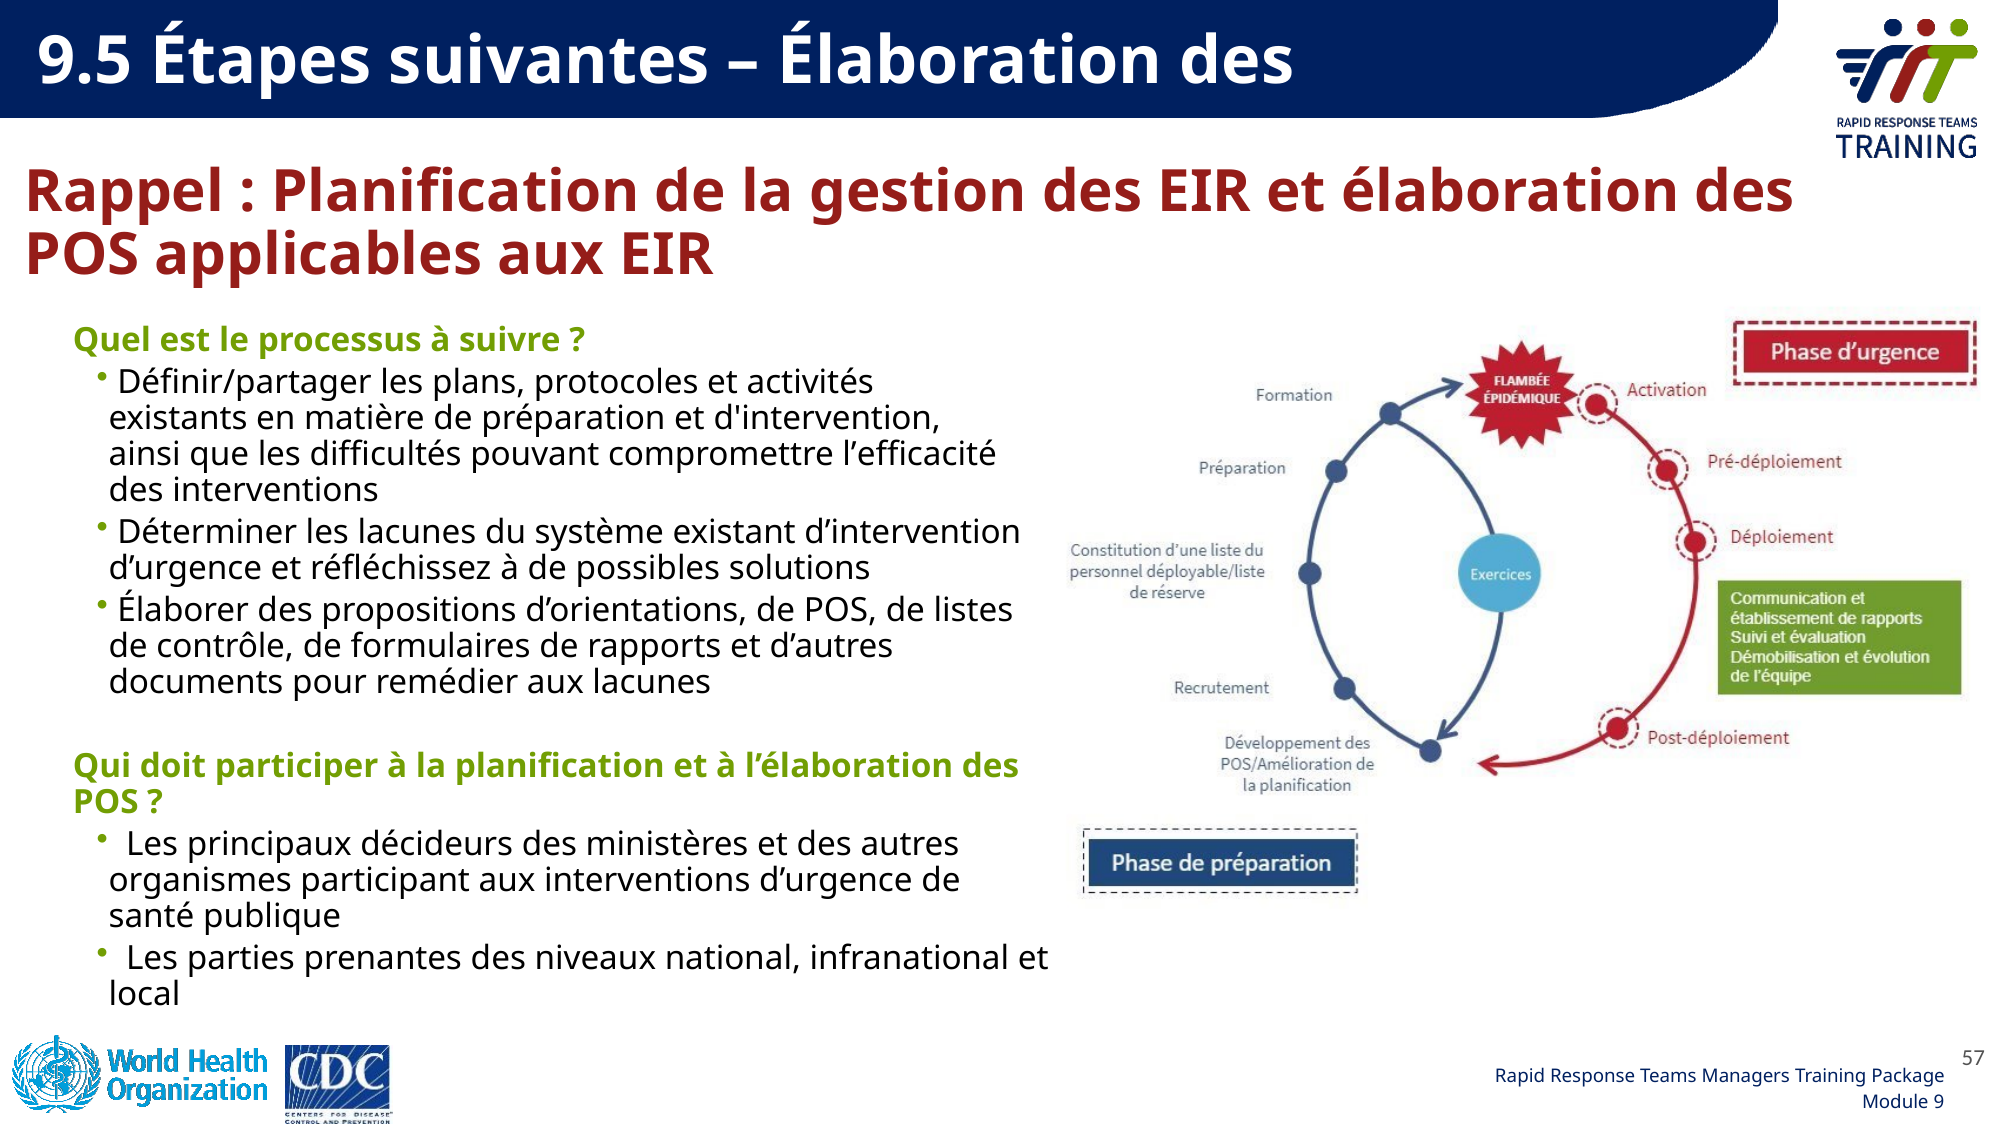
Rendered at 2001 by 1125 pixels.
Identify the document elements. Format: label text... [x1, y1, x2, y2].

picture [36, 1035, 267, 1113]
picture [1835, 19, 1978, 167]
picture [12, 1035, 53, 1067]
picture [43, 1088, 54, 1094]
picture [285, 1045, 393, 1124]
picture [0, 0, 1778, 118]
text_box 9.5 Étapes suivantes – Élaboration des POS [17, 1, 1316, 193]
slide_number 57 [1931, 1035, 2000, 1088]
picture [12, 1084, 46, 1113]
picture [46, 1056, 54, 1061]
list Quel est le processus à suivre ? Définir/partager les plans, protocoles et activités existants en matière de préparation et d'intervention, ainsi que les difficultés pouvant compromettre lʼefficacité des interventions Déterminer les lacunes du système existant d’intervention d’urgence et réfléchissez à de possibles solutions Élaborer des propositions d’orientations, de POS, de listes de contrôle, de formulaires de rapports et d’autres documents pour remédier aux lacunes Qui doit participer à la planification et à l’élaboration des POS ? Les principaux décideurs des ministères et des autres organismes participant aux interventions d’urgence de santé publique Les parties prenantes des niveaux national, infranational et local [64, 314, 1060, 956]
picture [38, 1092, 54, 1100]
picture [1059, 287, 1981, 912]
picture [28, 1054, 36, 1077]
picture [38, 1044, 53, 1052]
picture [34, 1058, 41, 1077]
title Rappel : Planification de la gestion des EIR et élaboration des POS applicables aux EIR [16, 170, 1828, 278]
picture [50, 1109, 62, 1113]
